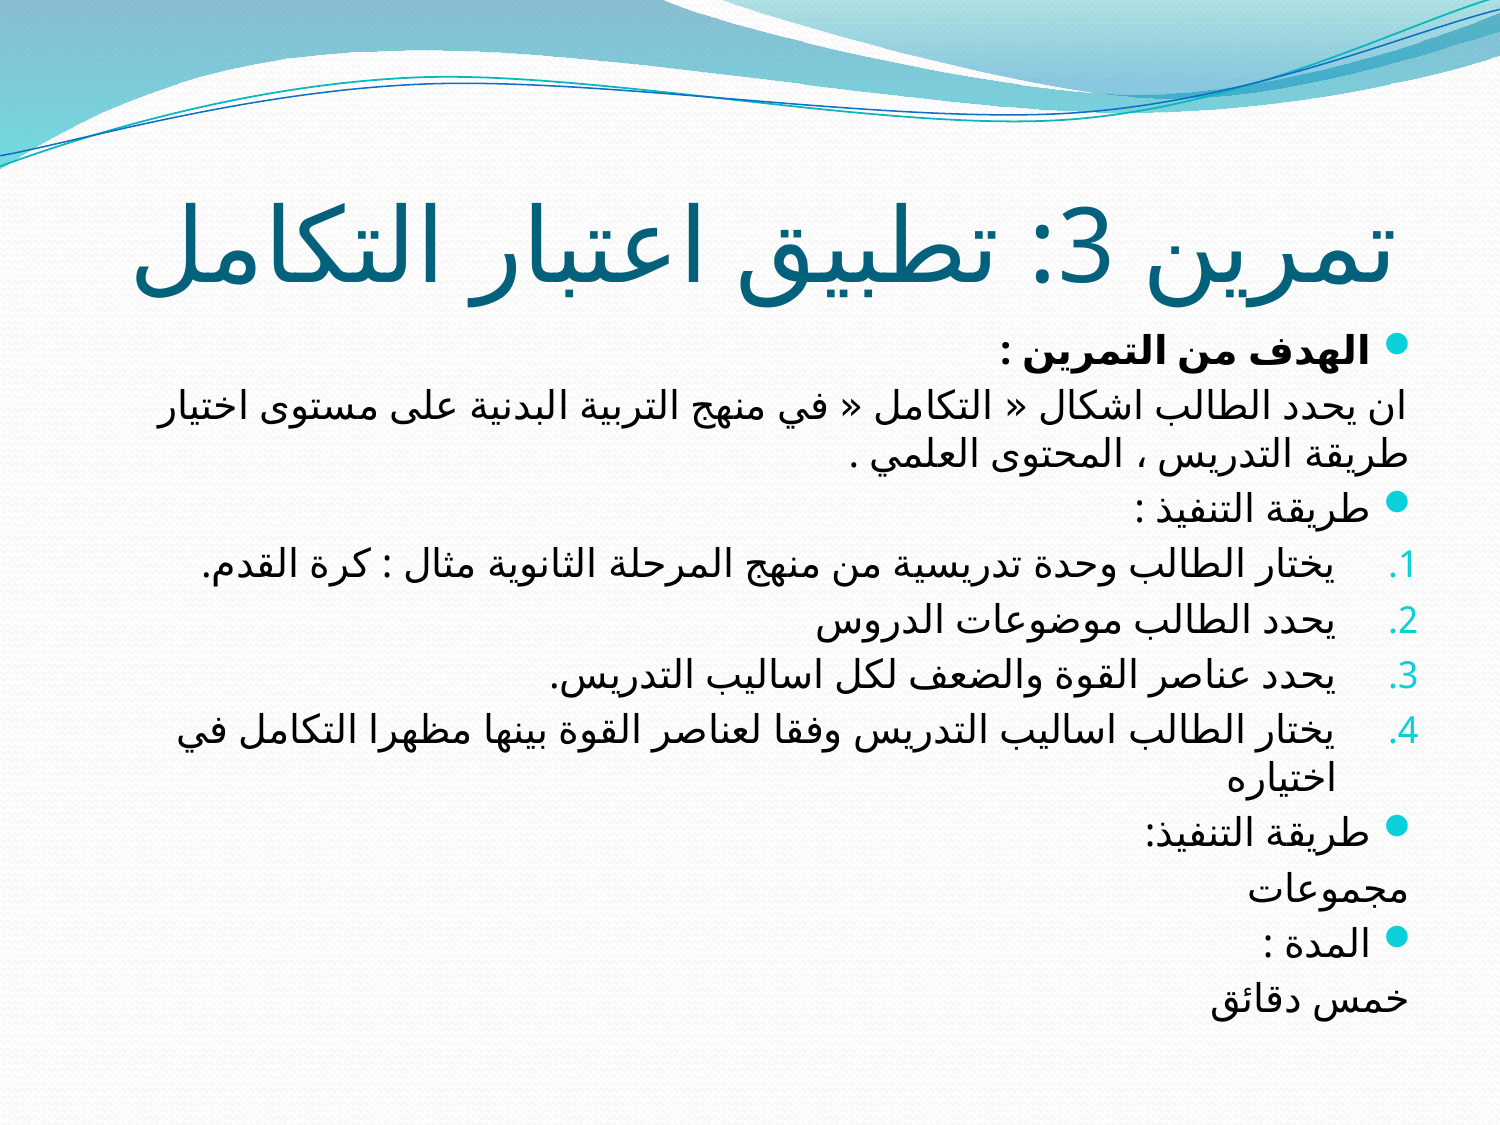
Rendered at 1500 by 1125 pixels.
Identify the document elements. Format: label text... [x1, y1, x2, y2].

title تمرين 3: تطبيق اعتبار التكامل [75, 115, 1425, 303]
list الهدف من التمرين : ان يحدد الطالب اشكال « التكامل « في منهج التربية البدنية على مستوى اختيار طريقة التدريس ، المحتوى العلمي . طريقة التنفيذ : يختار الطالب وحدة تدريسية من منهج المرحلة الثانوية مثال : كرة القدم. يحدد الطالب موضوعات الدروس يحدد عناصر القوة والضعف لكل اساليب التدريس. يختار الطالب اساليب التدريس وفقا لعناصر القوة بينها مظهرا التكامل في اختياره طريقة التنفيذ: مجموعات المدة : خمس دقائق [75, 317, 1425, 1038]
